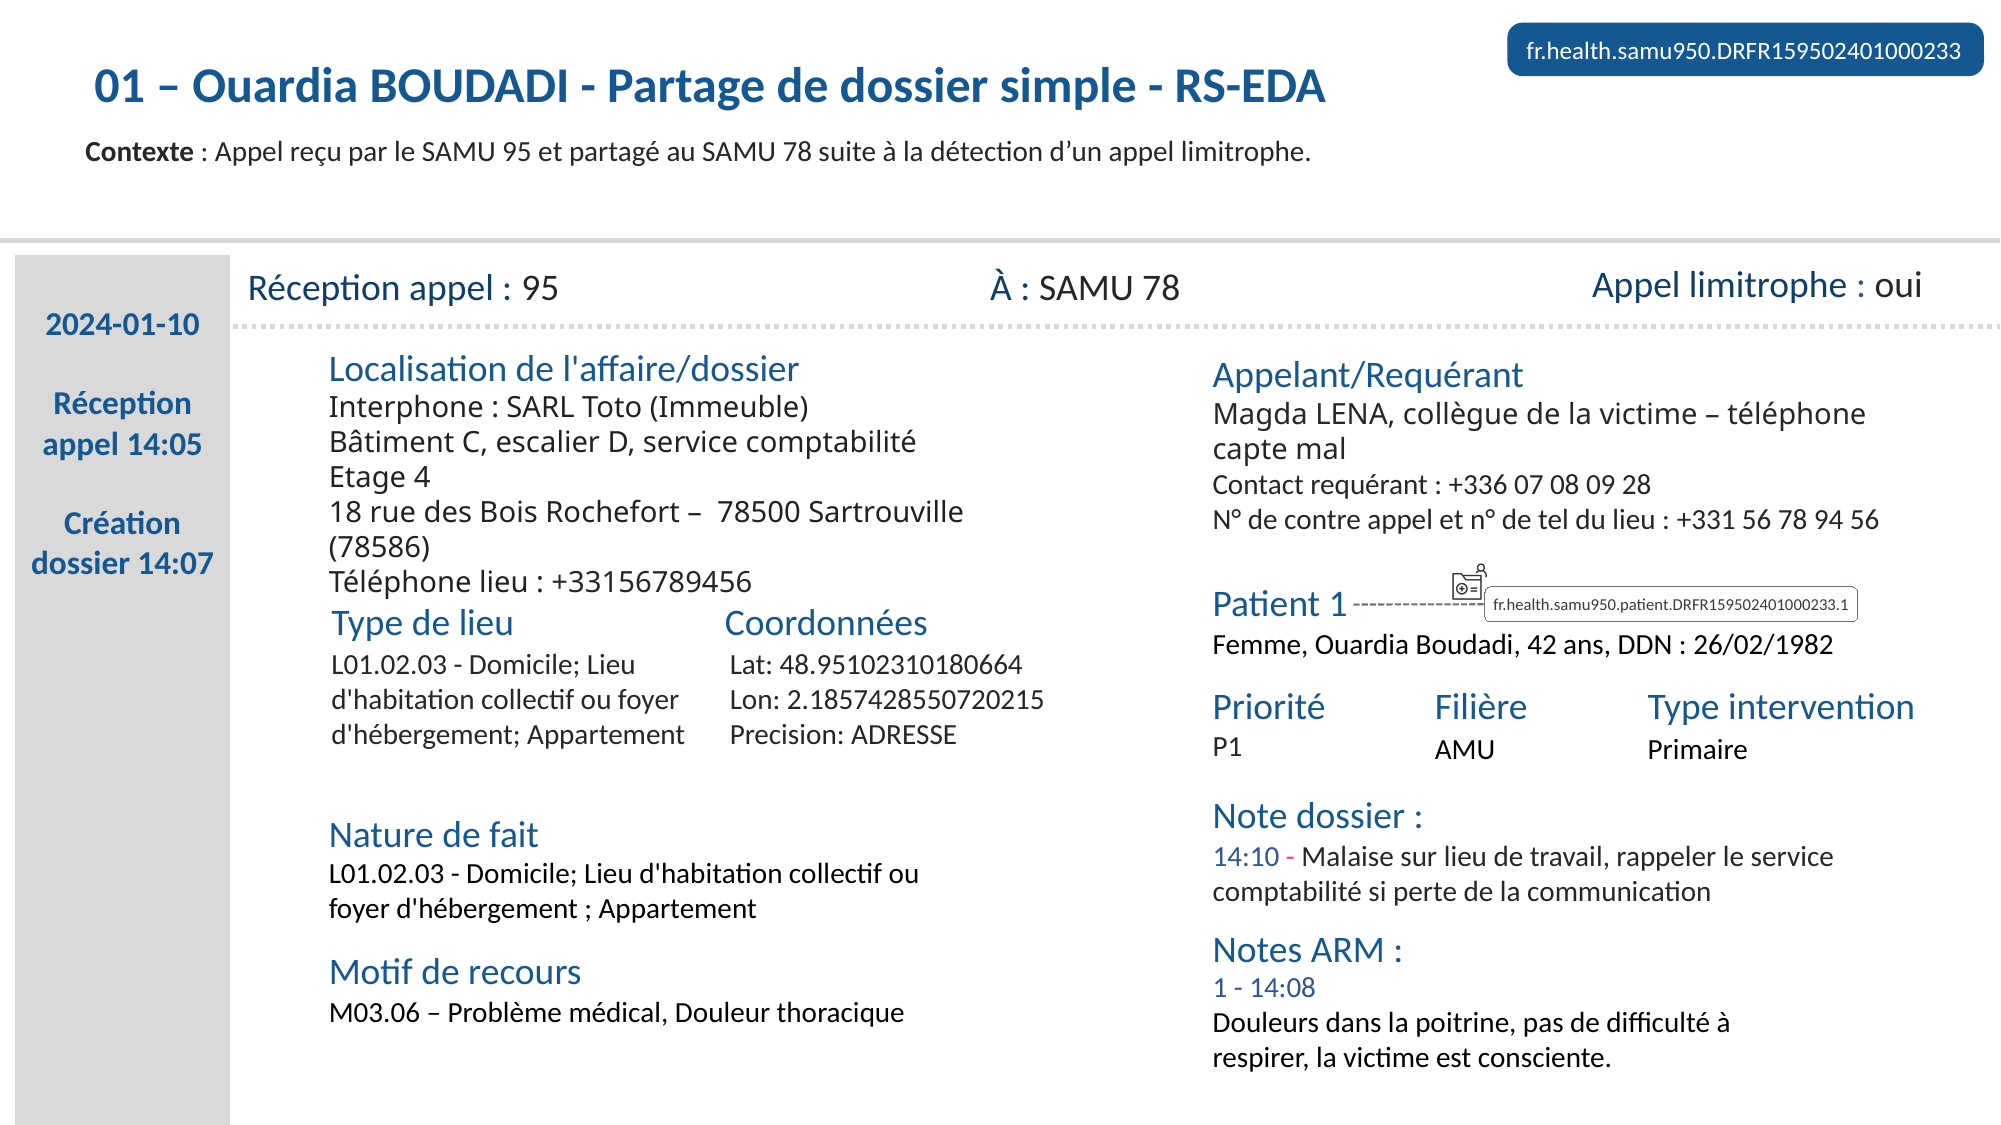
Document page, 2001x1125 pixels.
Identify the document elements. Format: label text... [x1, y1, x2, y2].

text_box 2024-01-10 Réception appel 14:05 Création dossier 14:07 [15, 255, 230, 1125]
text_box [313, 939, 986, 1037]
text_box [1420, 674, 1580, 774]
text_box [1197, 783, 1876, 916]
text_box À : SAMU 78 [834, 256, 1337, 316]
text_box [1197, 704, 1420, 771]
text_box 01 – Ouardia BOUDADI - Partage de dossier simple - RS-EDA [79, 45, 1508, 121]
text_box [1197, 571, 1876, 704]
text_box fr.health.samu950.DRFR159502401000233 [1507, 22, 1985, 77]
text_box Contexte : Appel reçu par le SAMU 95 et partagé au SAMU 78 suite à la détection d’un appel limitrophe. [79, 126, 1481, 173]
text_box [316, 589, 750, 760]
text_box Appel limitrophe : oui [1553, 252, 1938, 313]
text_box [313, 802, 992, 933]
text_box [1353, 548, 1858, 623]
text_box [1197, 342, 1899, 545]
text_box Réception appel : 95 [233, 256, 735, 316]
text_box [1632, 674, 1936, 774]
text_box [710, 590, 1096, 760]
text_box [1197, 917, 1849, 1083]
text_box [313, 336, 1015, 574]
